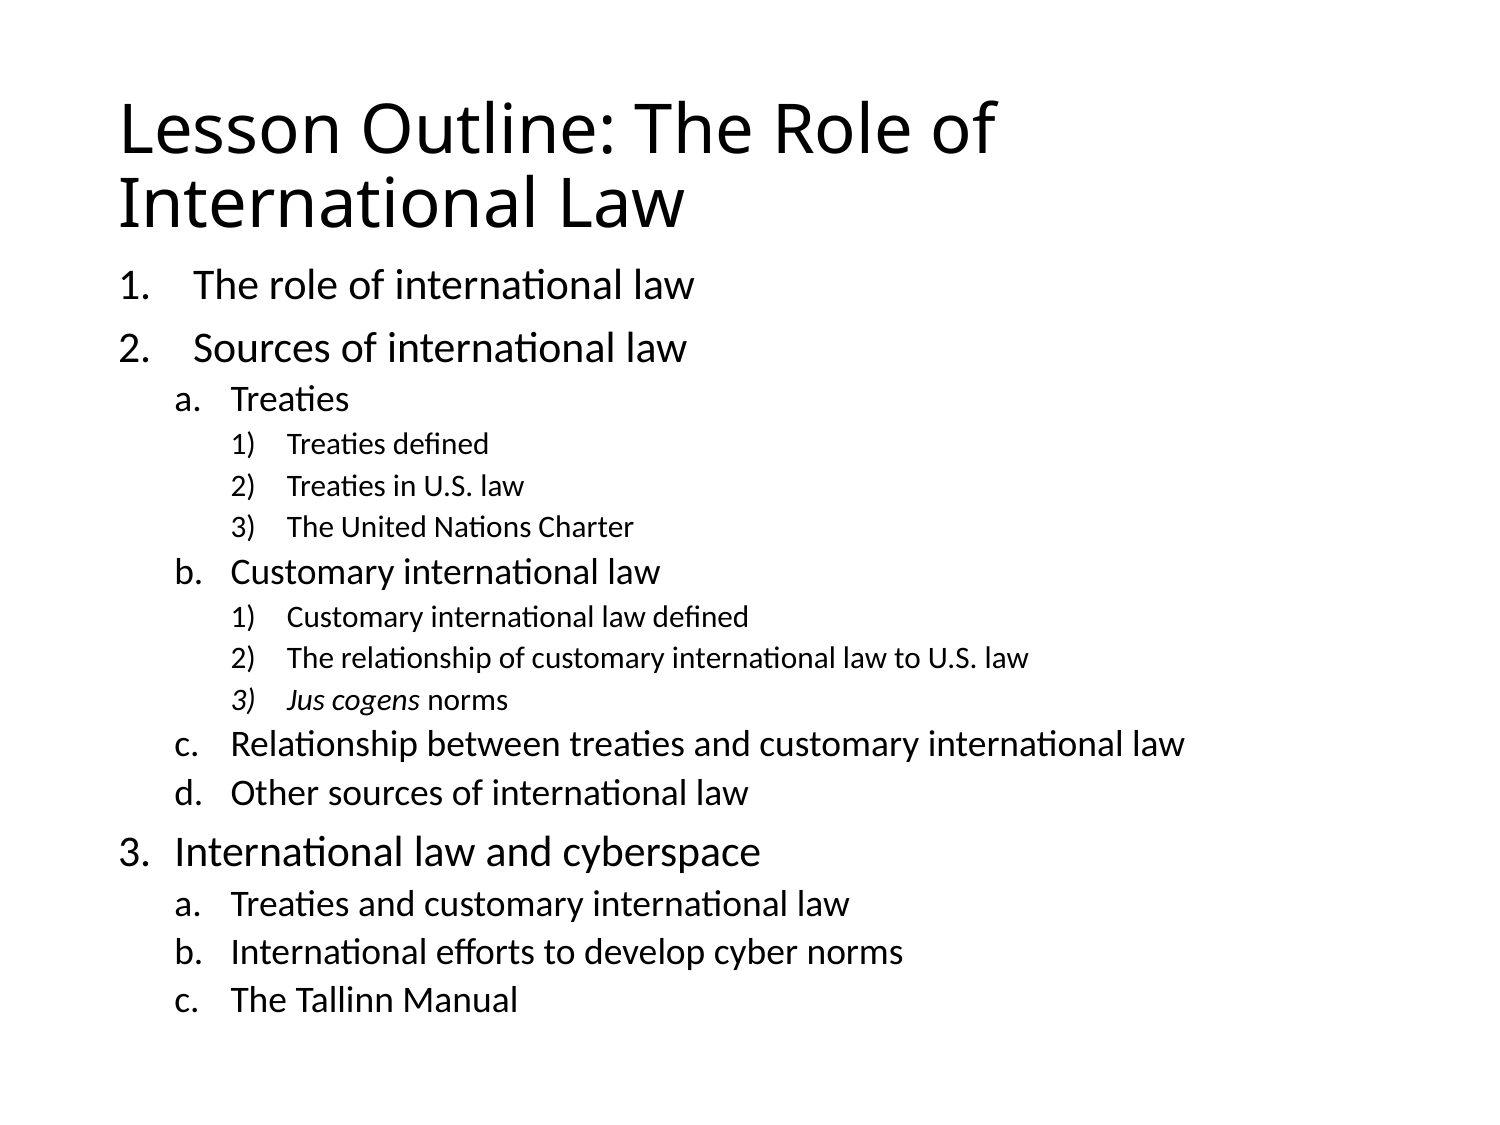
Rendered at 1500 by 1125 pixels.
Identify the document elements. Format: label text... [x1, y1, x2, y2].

list The role of international law Sources of international law Treaties Treaties defined Treaties in U.S. law The United Nations Charter Customary international law Customary international law defined The relationship of customary international law to U.S. law Jus cogens norms Relationship between treaties and customary international law Other sources of international law International law and cyberspace Treaties and customary international law International efforts to develop cyber norms The Tallinn Manual [102, 253, 1398, 968]
title Lesson Outline: The Role of International Law [102, 59, 1398, 253]
